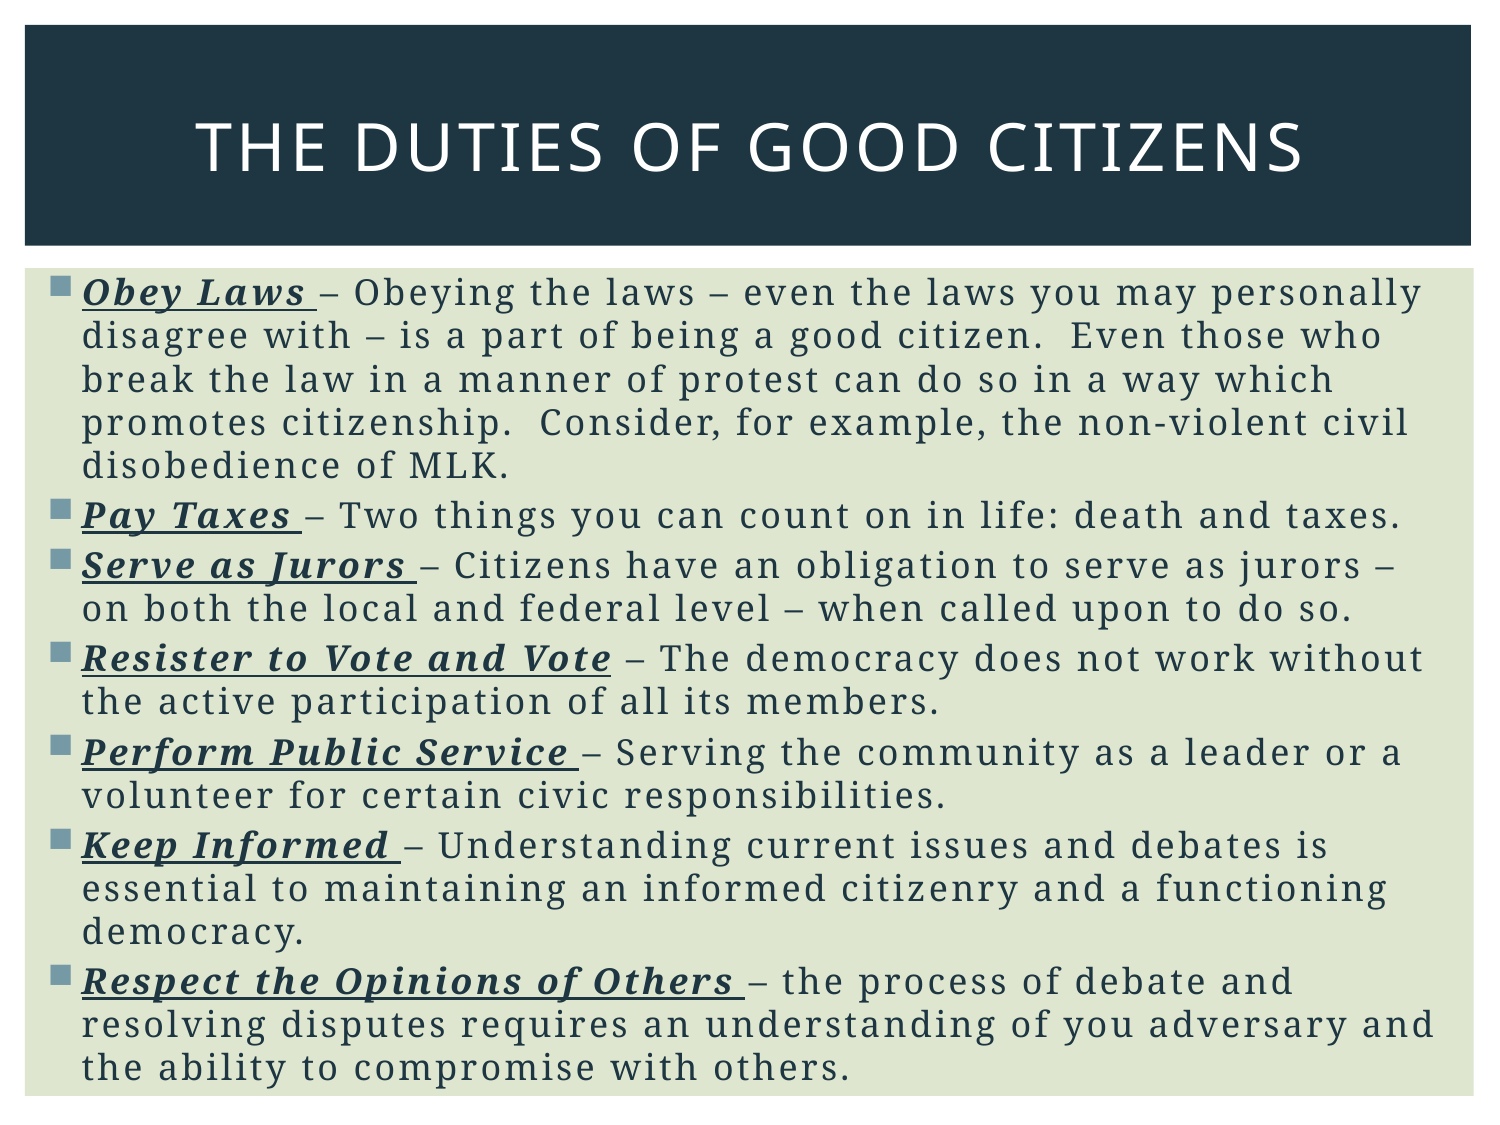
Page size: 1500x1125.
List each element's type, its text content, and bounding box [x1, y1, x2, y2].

title The duties of good citizens [62, 58, 1438, 232]
list Obey Laws – Obeying the laws – even the laws you may personally disagree with – is a part of being a good citizen. Even those who break the law in a manner of protest can do so in a way which promotes citizenship. Consider, for example, the non-violent civil disobedience of MLK. Pay Taxes – Two things you can count on in life: death and taxes. Serve as Jurors – Citizens have an obligation to serve as jurors – on both the local and federal level – when called upon to do so. Resister to Vote and Vote – The democracy does not work without the active participation of all its members. Perform Public Service – Serving the community as a leader or a volunteer for certain civic responsibilities. Keep Informed – Understanding current issues and debates is essential to maintaining an informed citizenry and a functioning democracy. Respect the Opinions of Others – the process of debate and resolving disputes requires an understanding of you adversary and the ability to compromise with others. [24, 262, 1475, 1100]
